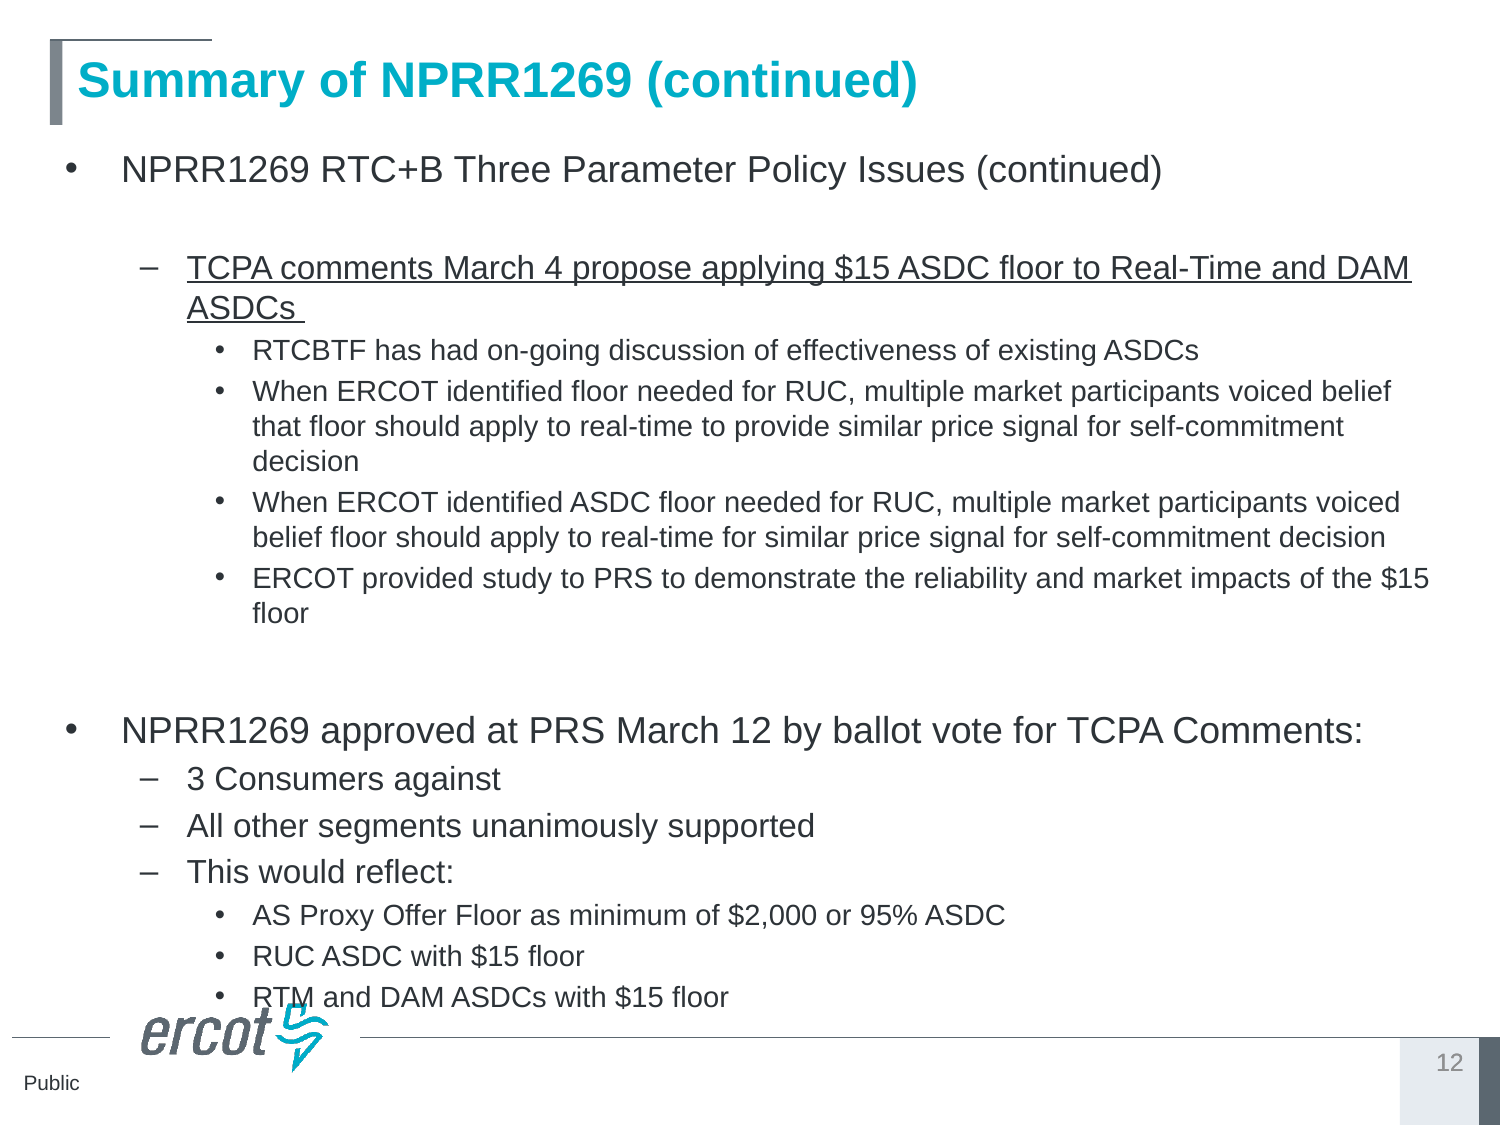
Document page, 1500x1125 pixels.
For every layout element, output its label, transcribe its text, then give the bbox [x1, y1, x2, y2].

title Summary of NPRR1269 (continued) [62, 39, 1450, 134]
slide_number 12 [1400, 1037, 1500, 1087]
picture [137, 1050, 332, 1075]
list NPRR1269 RTC+B Three Parameter Policy Issues (continued) TCPA comments March 4 propose applying $15 ASDC floor to Real-Time and DAM ASDCs RTCBTF has had on-going discussion of effectiveness of existing ASDCs When ERCOT identified floor needed for RUC, multiple market participants voiced belief that floor should apply to real-time to provide similar price signal for self-commitment decision When ERCOT identified ASDC floor needed for RUC, multiple market participants voiced belief floor should apply to real-time for similar price signal for self-commitment decision ERCOT provided study to PRS to demonstrate the reliability and market impacts of the $15 floor NPRR1269 approved at PRS March 12 by ballot vote for TCPA Comments: 3 Consumers against All other segments unanimously supported This would reflect: AS Proxy Offer Floor as minimum of $2,000 or 95% ASDC RUC ASDC with $15 floor RTM and DAM ASDCs with $15 floor [50, 137, 1450, 1050]
